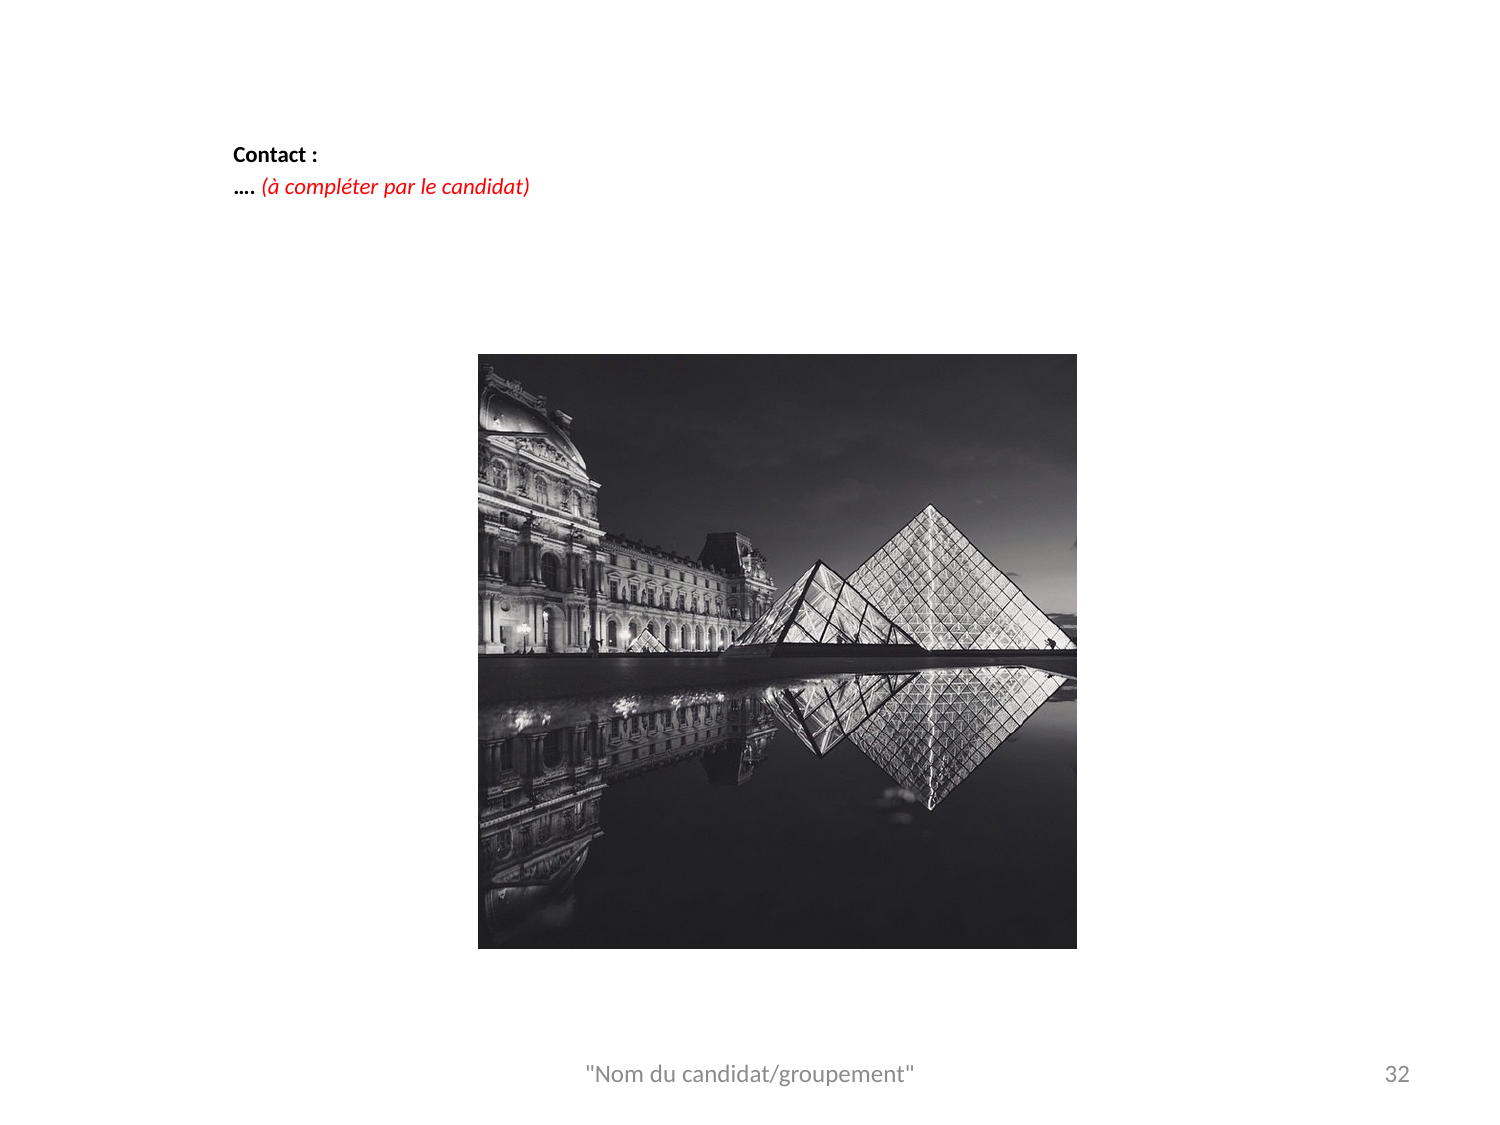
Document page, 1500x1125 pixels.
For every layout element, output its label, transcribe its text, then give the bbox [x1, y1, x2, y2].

text_box Contact : …. (à compléter par le candidat) [218, 101, 1199, 303]
slide_number 32 [1074, 1042, 1425, 1103]
picture [477, 354, 1077, 950]
footer "Nom du candidat/groupement" [512, 1042, 988, 1103]
